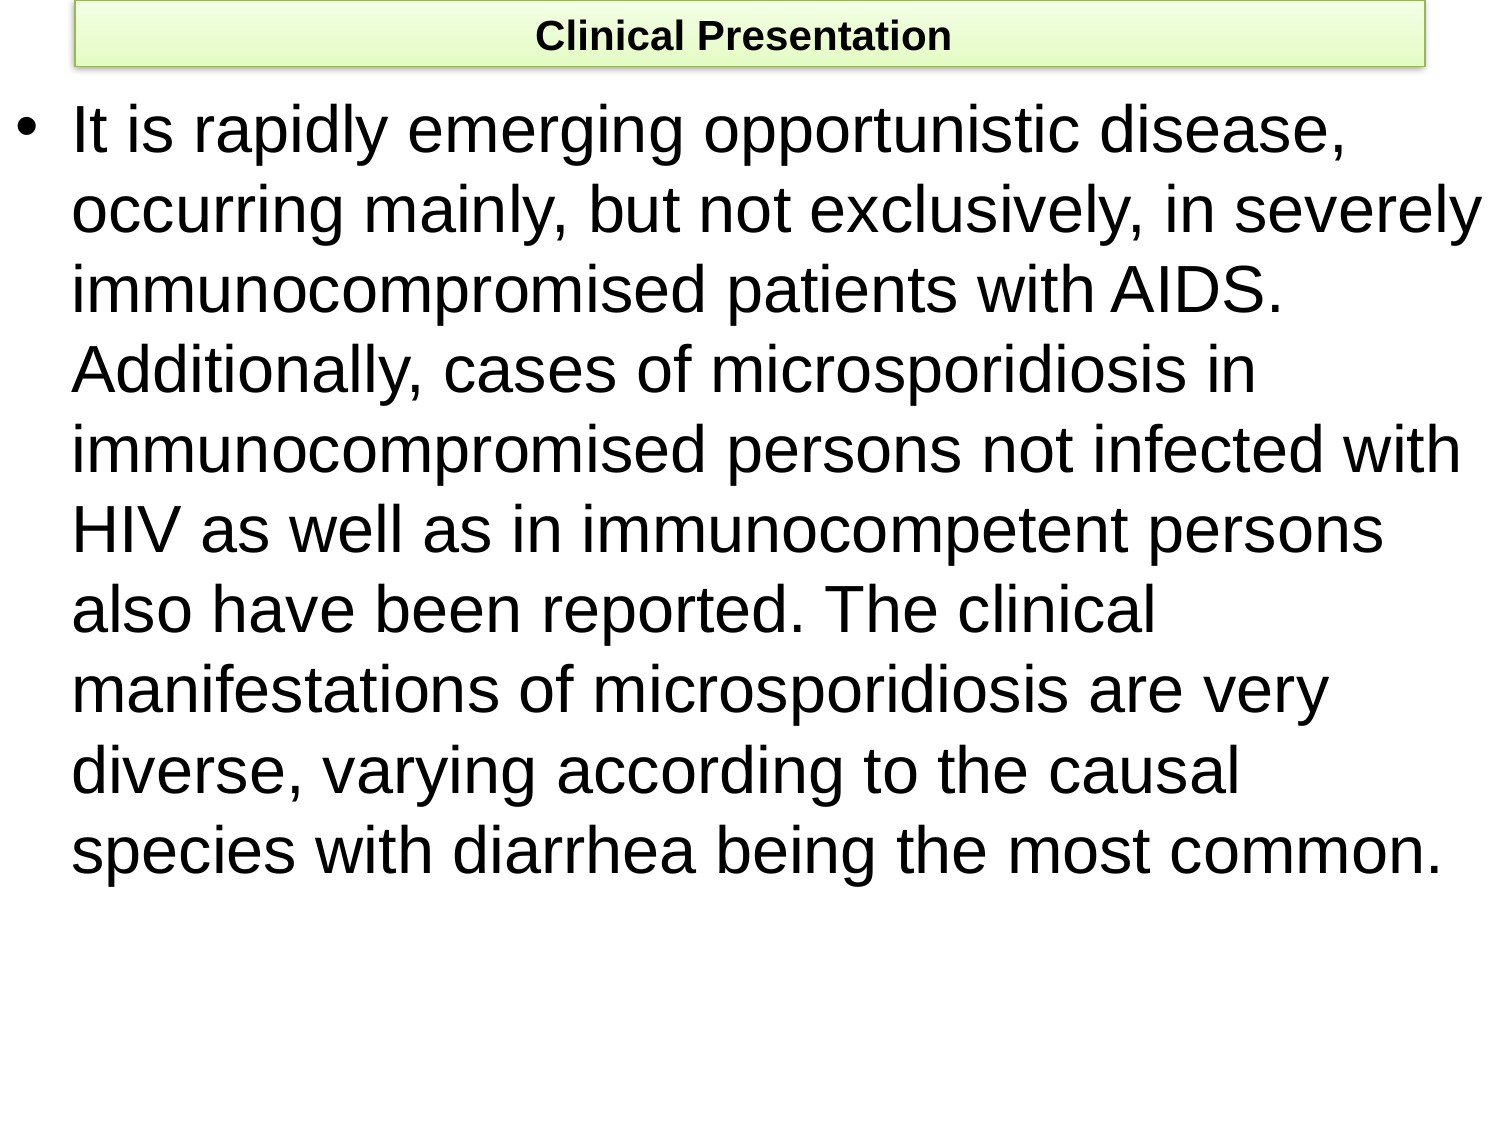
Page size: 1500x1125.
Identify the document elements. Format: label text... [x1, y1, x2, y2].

list It is rapidly emerging opportunistic disease, occurring mainly, but not exclusively, in severely immunocompromised patients with AIDS. Additionally, cases of microsporidiosis in immunocompromised persons not infected with HIV as well as in immunocompetent persons also have been reported. The clinical manifestations of microsporidiosis are very diverse, varying according to the causal species with diarrhea being the most common. [0, 78, 1500, 1005]
title Clinical Presentation [74, 0, 1426, 67]
